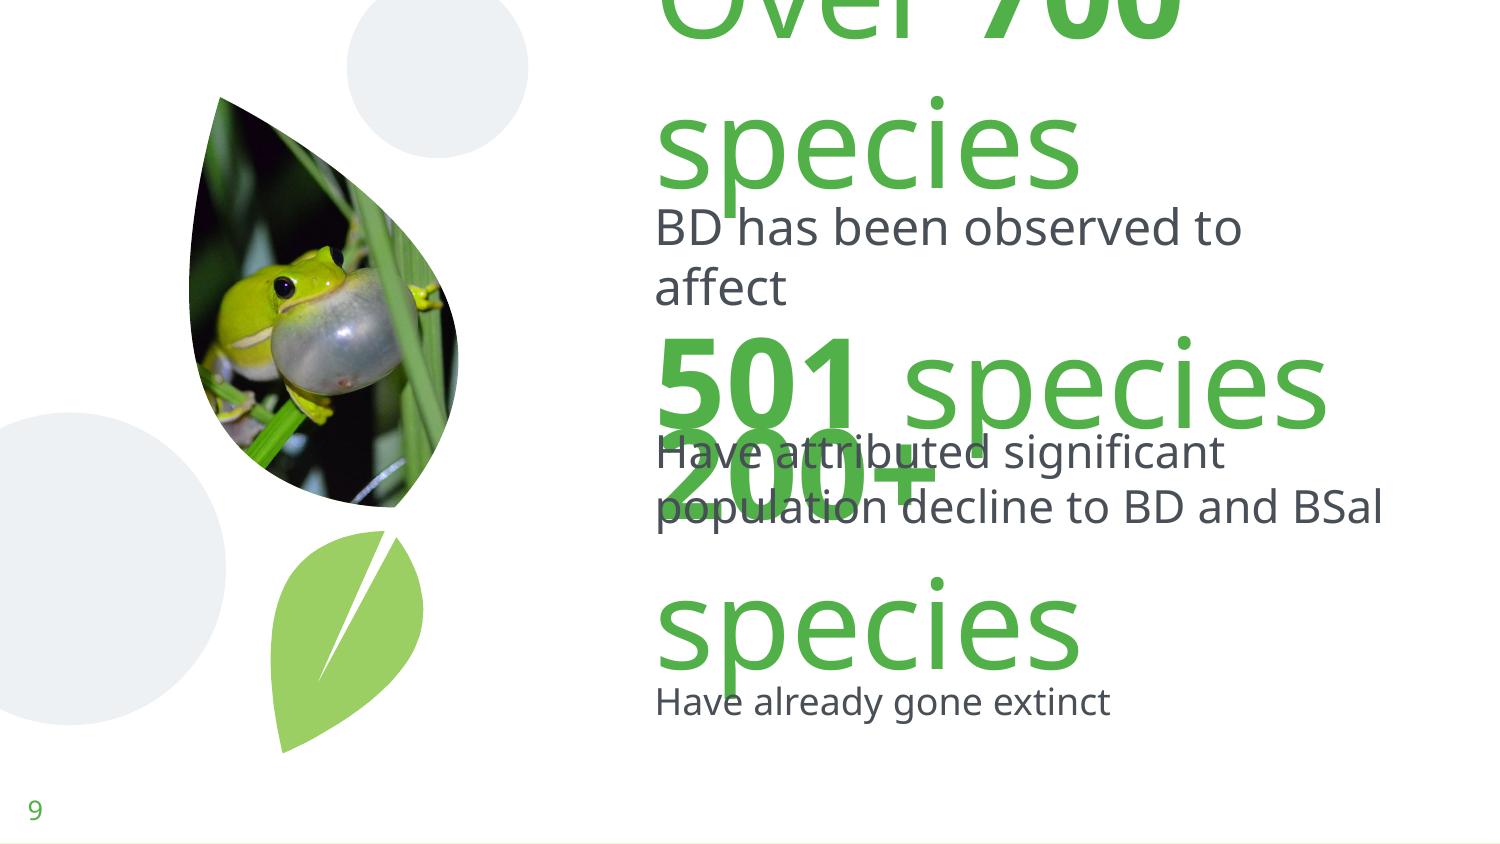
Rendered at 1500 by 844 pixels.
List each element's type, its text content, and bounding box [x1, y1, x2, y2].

slide_number ‹#› [12, 779, 103, 844]
picture [188, 96, 459, 508]
title 501 species [639, 321, 1388, 407]
subtitle Have attributed significant population decline to BD and BSal [639, 407, 1473, 484]
list BD has been observed to affect [639, 180, 1388, 266]
title 200+ species [639, 562, 1388, 662]
title Over 700 species [639, 81, 1500, 229]
subtitle Have already gone extinct [639, 662, 1388, 739]
